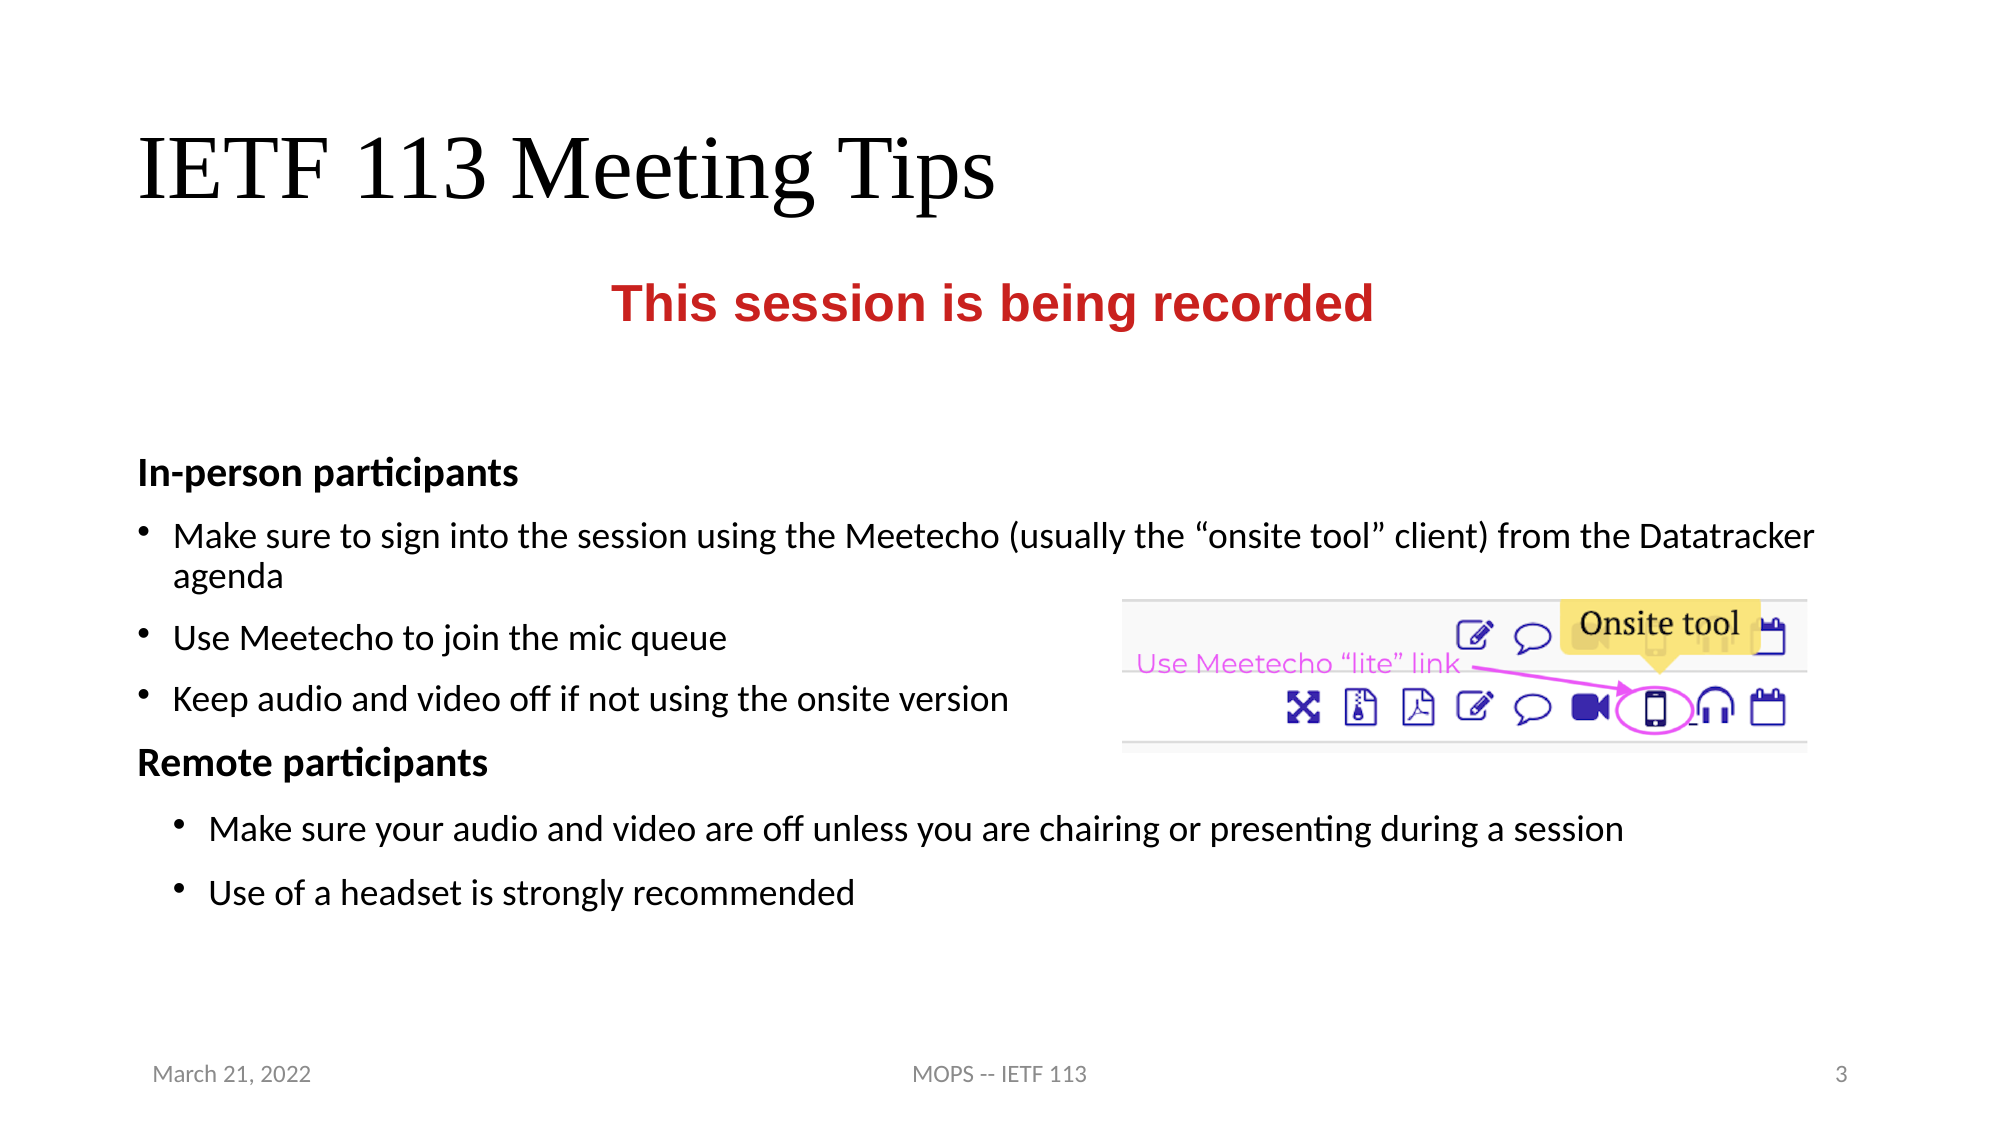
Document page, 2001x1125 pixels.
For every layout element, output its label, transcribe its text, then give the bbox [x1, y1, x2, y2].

text_box This session is being recorded [150, 262, 1838, 336]
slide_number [137, 1042, 588, 1103]
list In-person participants Make sure to sign into the session using the Meetecho (usually the “onsite tool” client) from the Datatracker agenda Use Meetecho to join the mic queue Keep audio and video off if not using the onsite version Remote participants Make sure your audio and video are off unless you are chairing or presenting during a session Use of a headset is strongly recommended [137, 450, 1863, 1014]
slide_number 3 [1412, 1042, 1863, 1103]
footer MOPS -- IETF 113 [662, 1042, 1338, 1103]
title IETF 113 Meeting Tips [137, 59, 1863, 278]
picture [1122, 599, 1813, 753]
